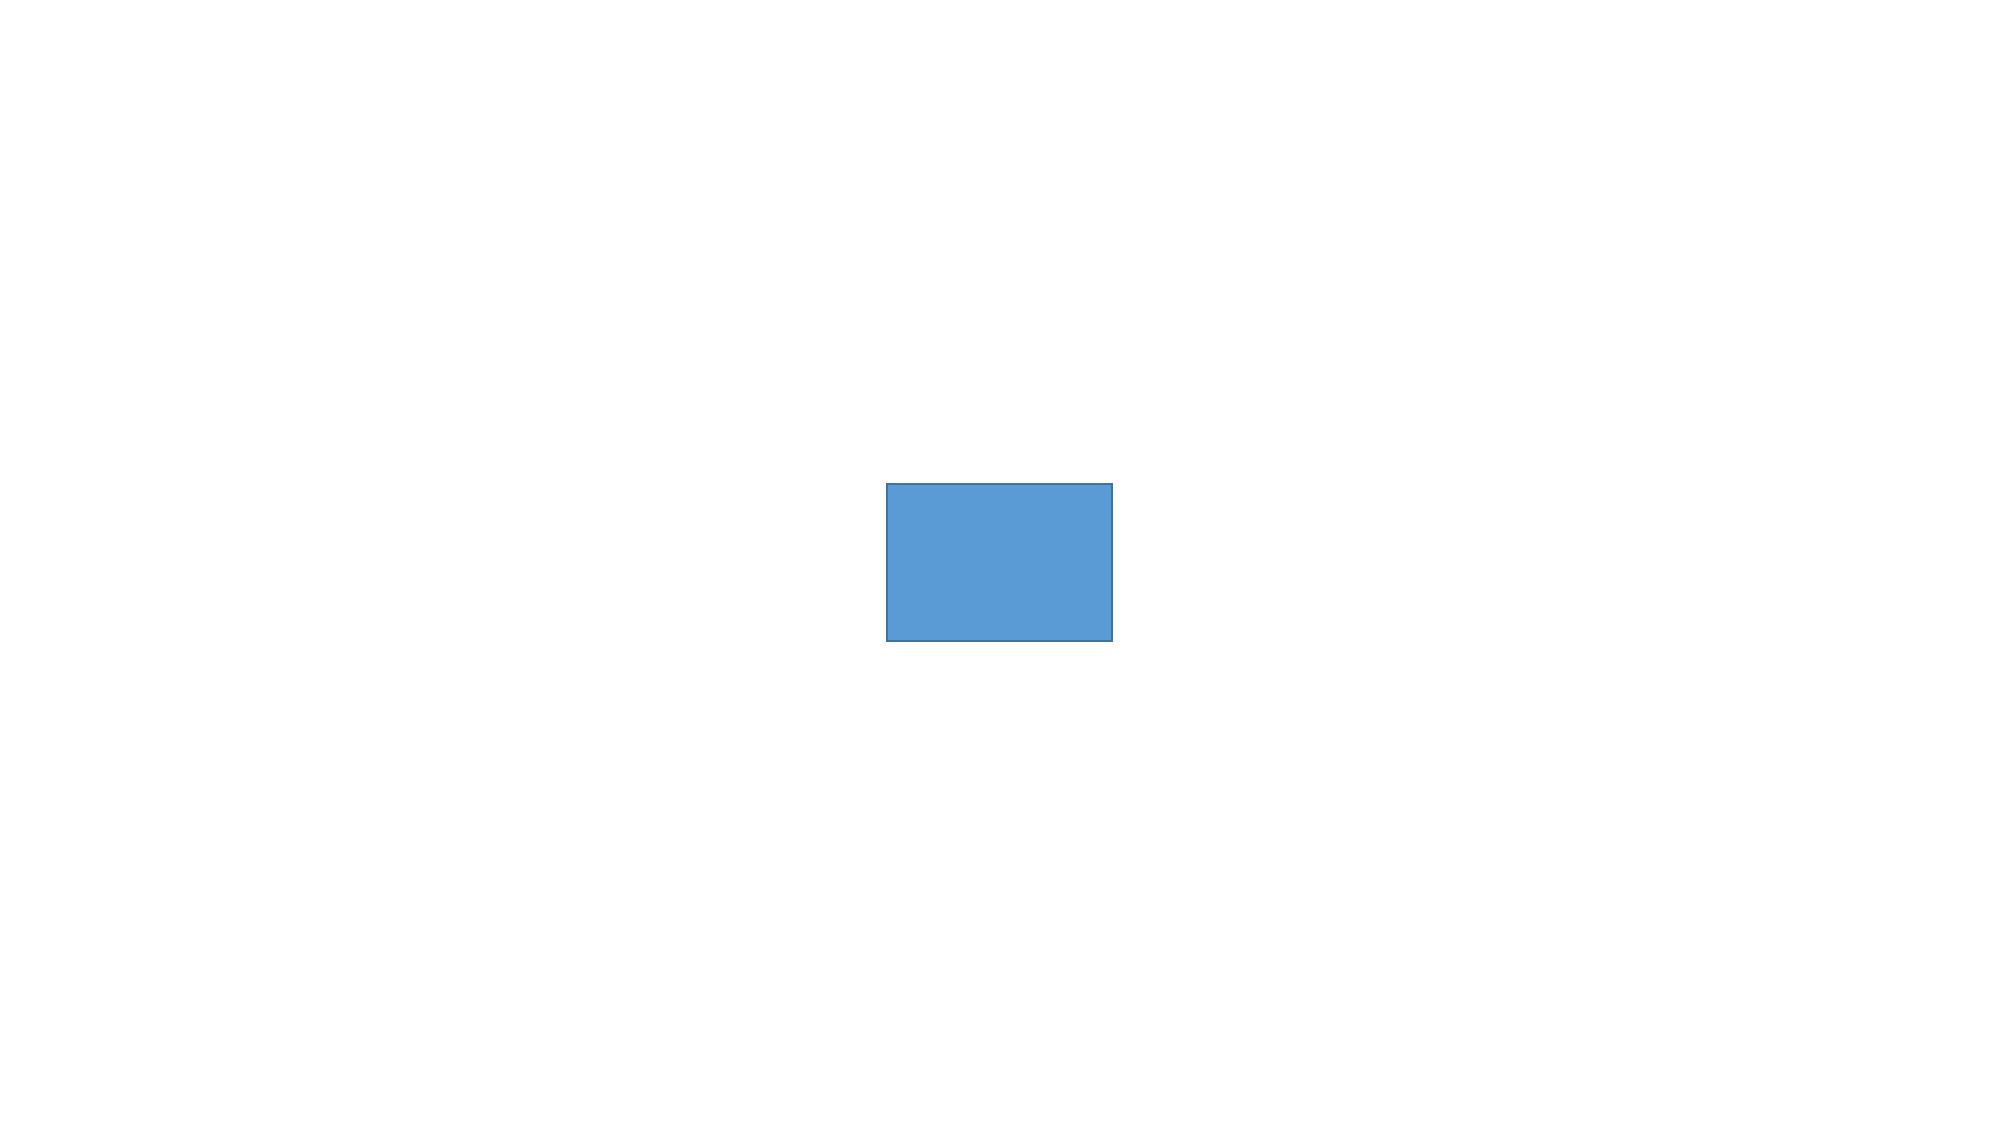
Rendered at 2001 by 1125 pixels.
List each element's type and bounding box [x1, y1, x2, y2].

text_box [886, 483, 1113, 642]
